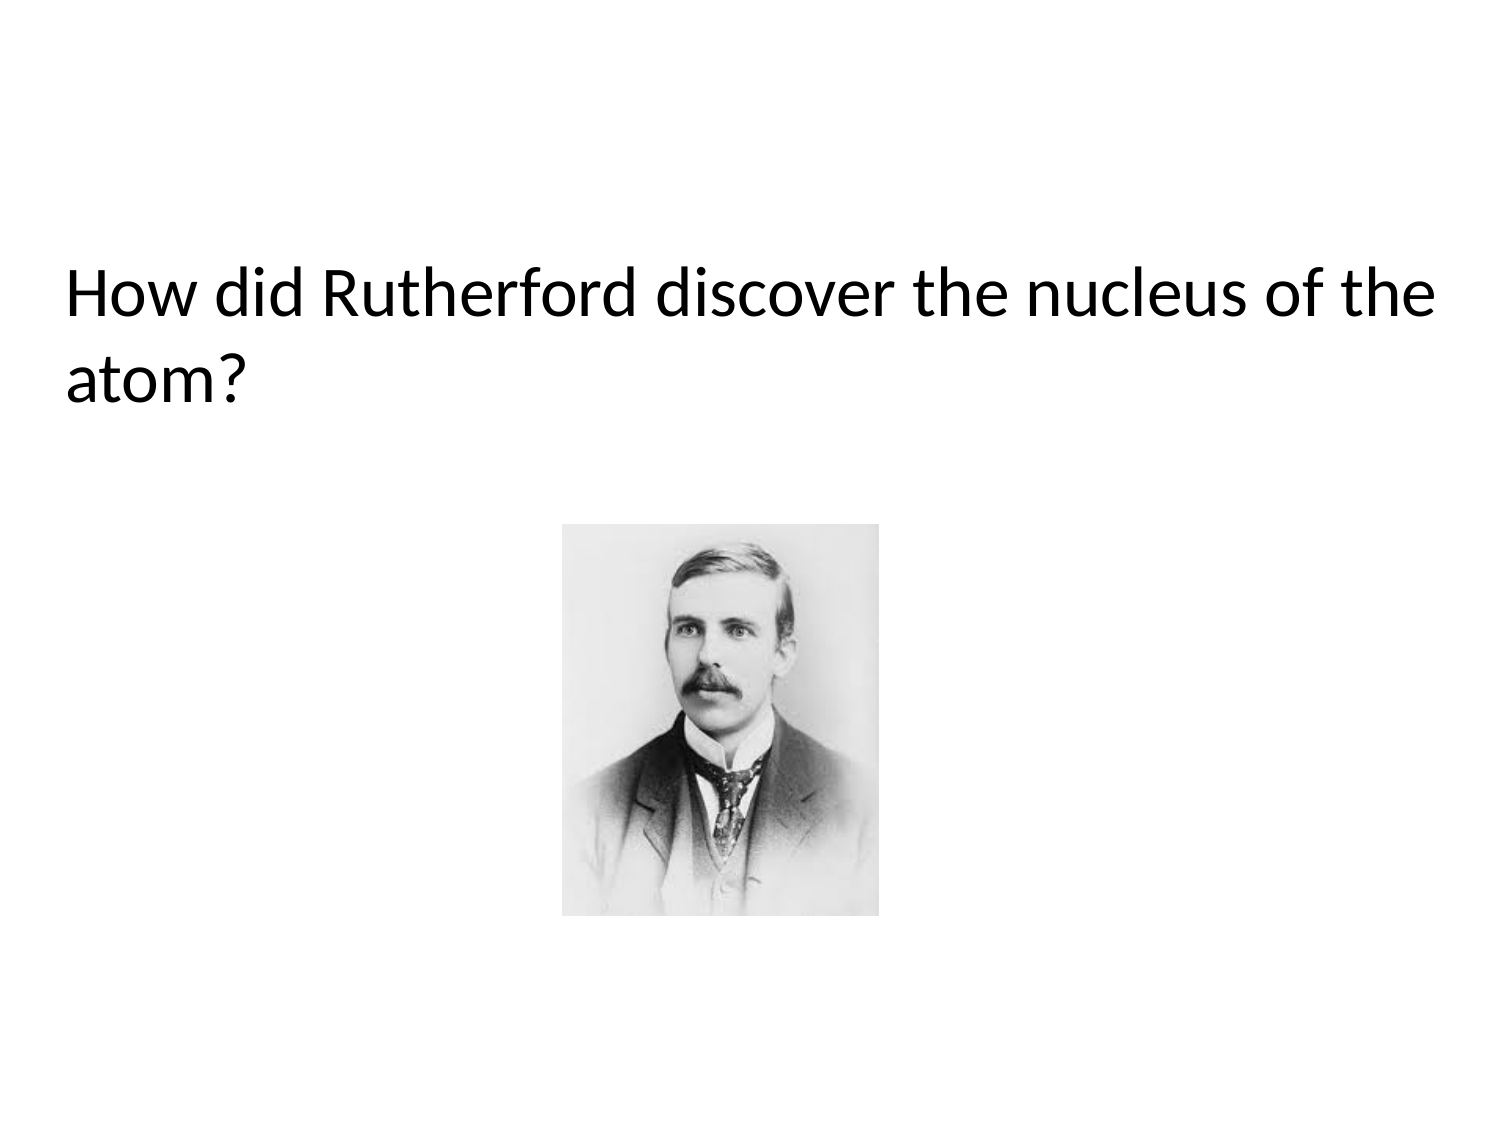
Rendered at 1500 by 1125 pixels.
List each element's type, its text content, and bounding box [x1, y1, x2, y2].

title How did Rutherford discover the nucleus of the atom? [50, 237, 1475, 425]
picture [562, 524, 879, 916]
